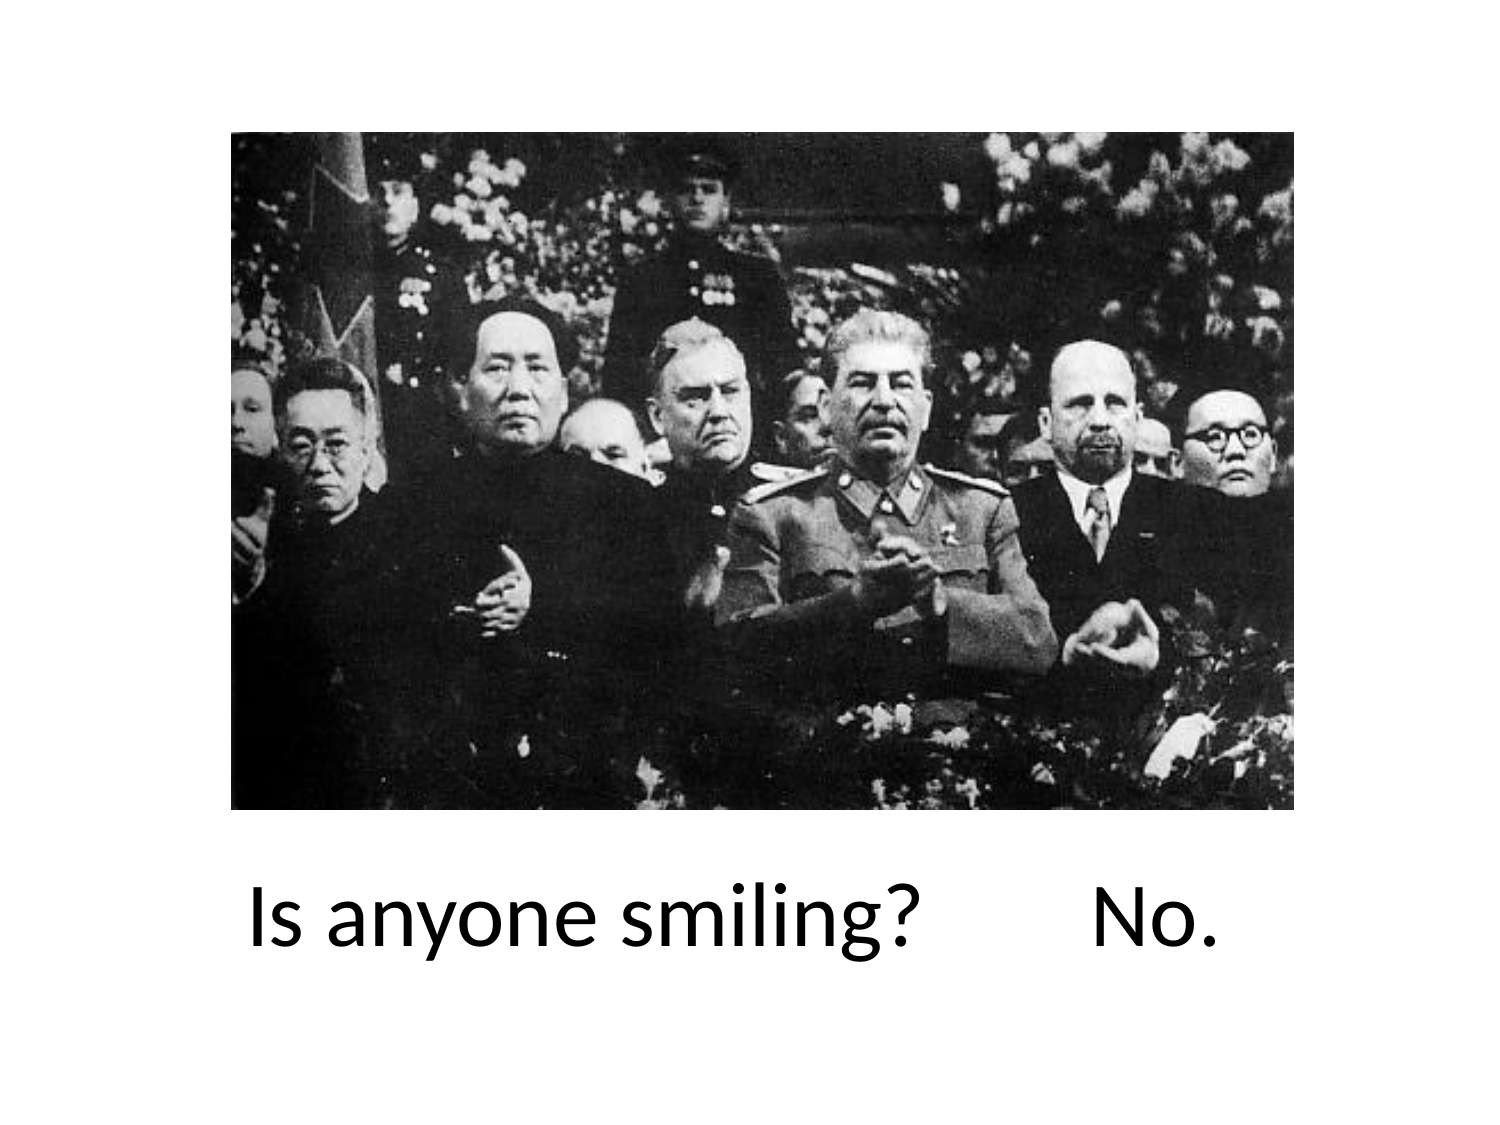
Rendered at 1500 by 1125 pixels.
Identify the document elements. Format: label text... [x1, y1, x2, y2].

text_box Is anyone smiling? No. [231, 847, 1294, 972]
picture [230, 132, 1294, 810]
